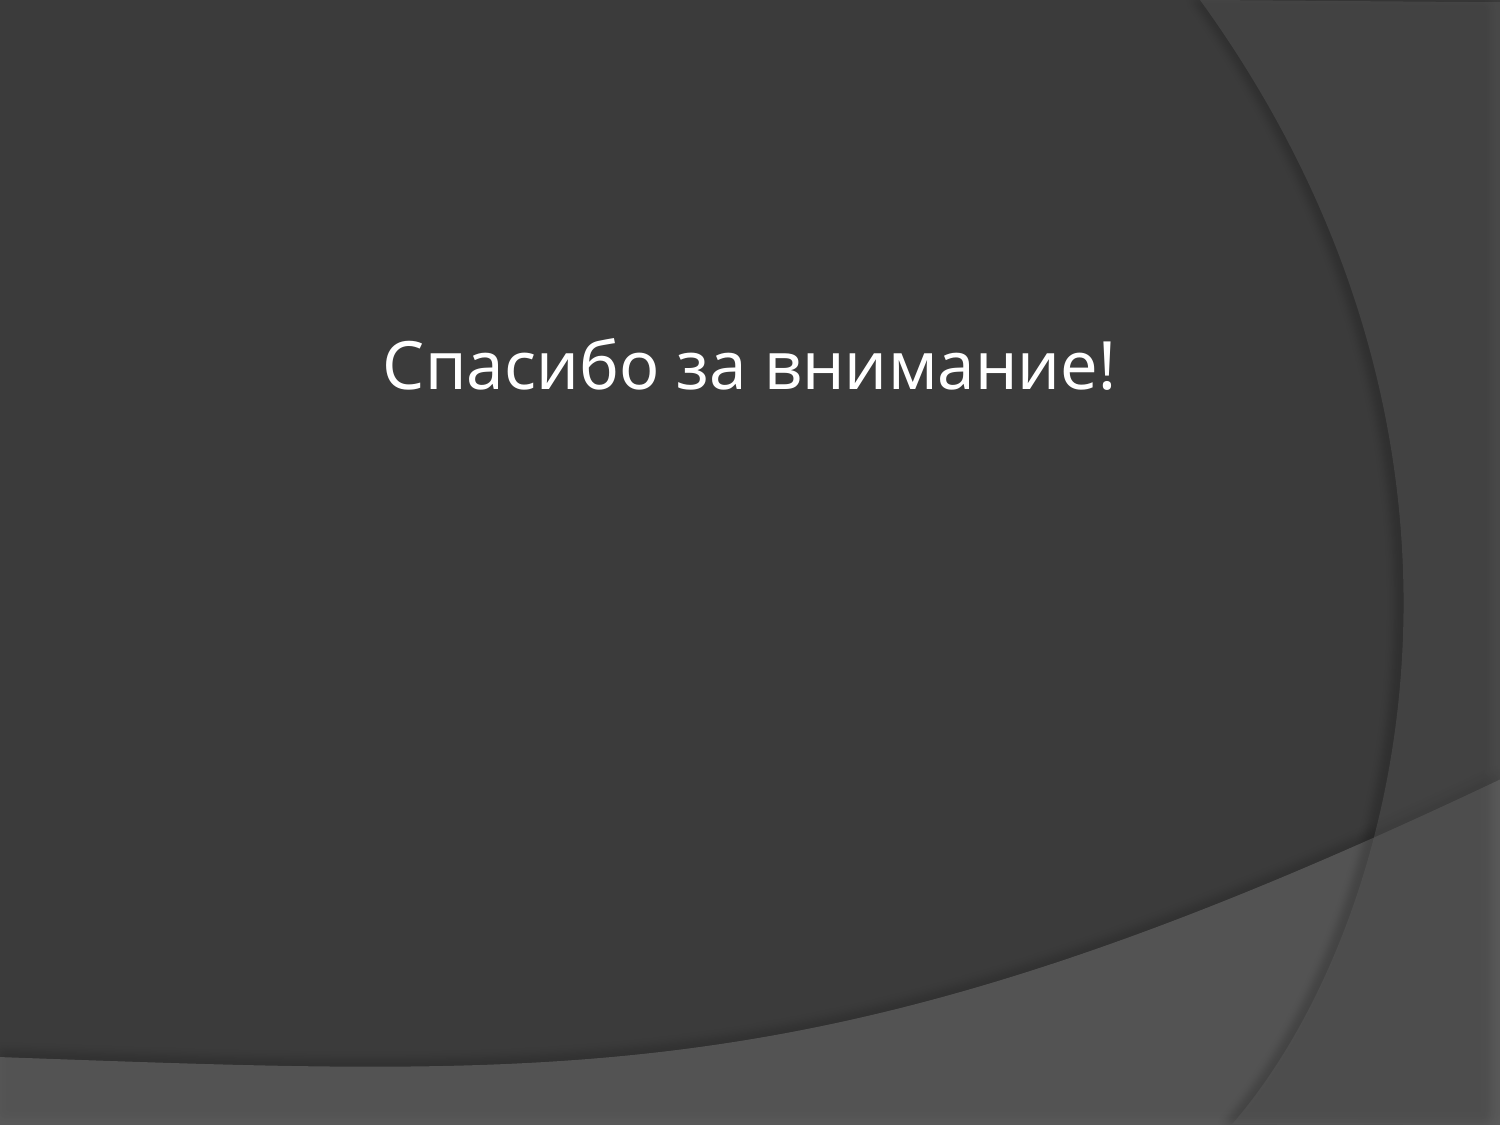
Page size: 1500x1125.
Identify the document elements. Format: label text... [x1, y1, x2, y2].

title Спасибо за внимание! [75, 45, 1425, 681]
